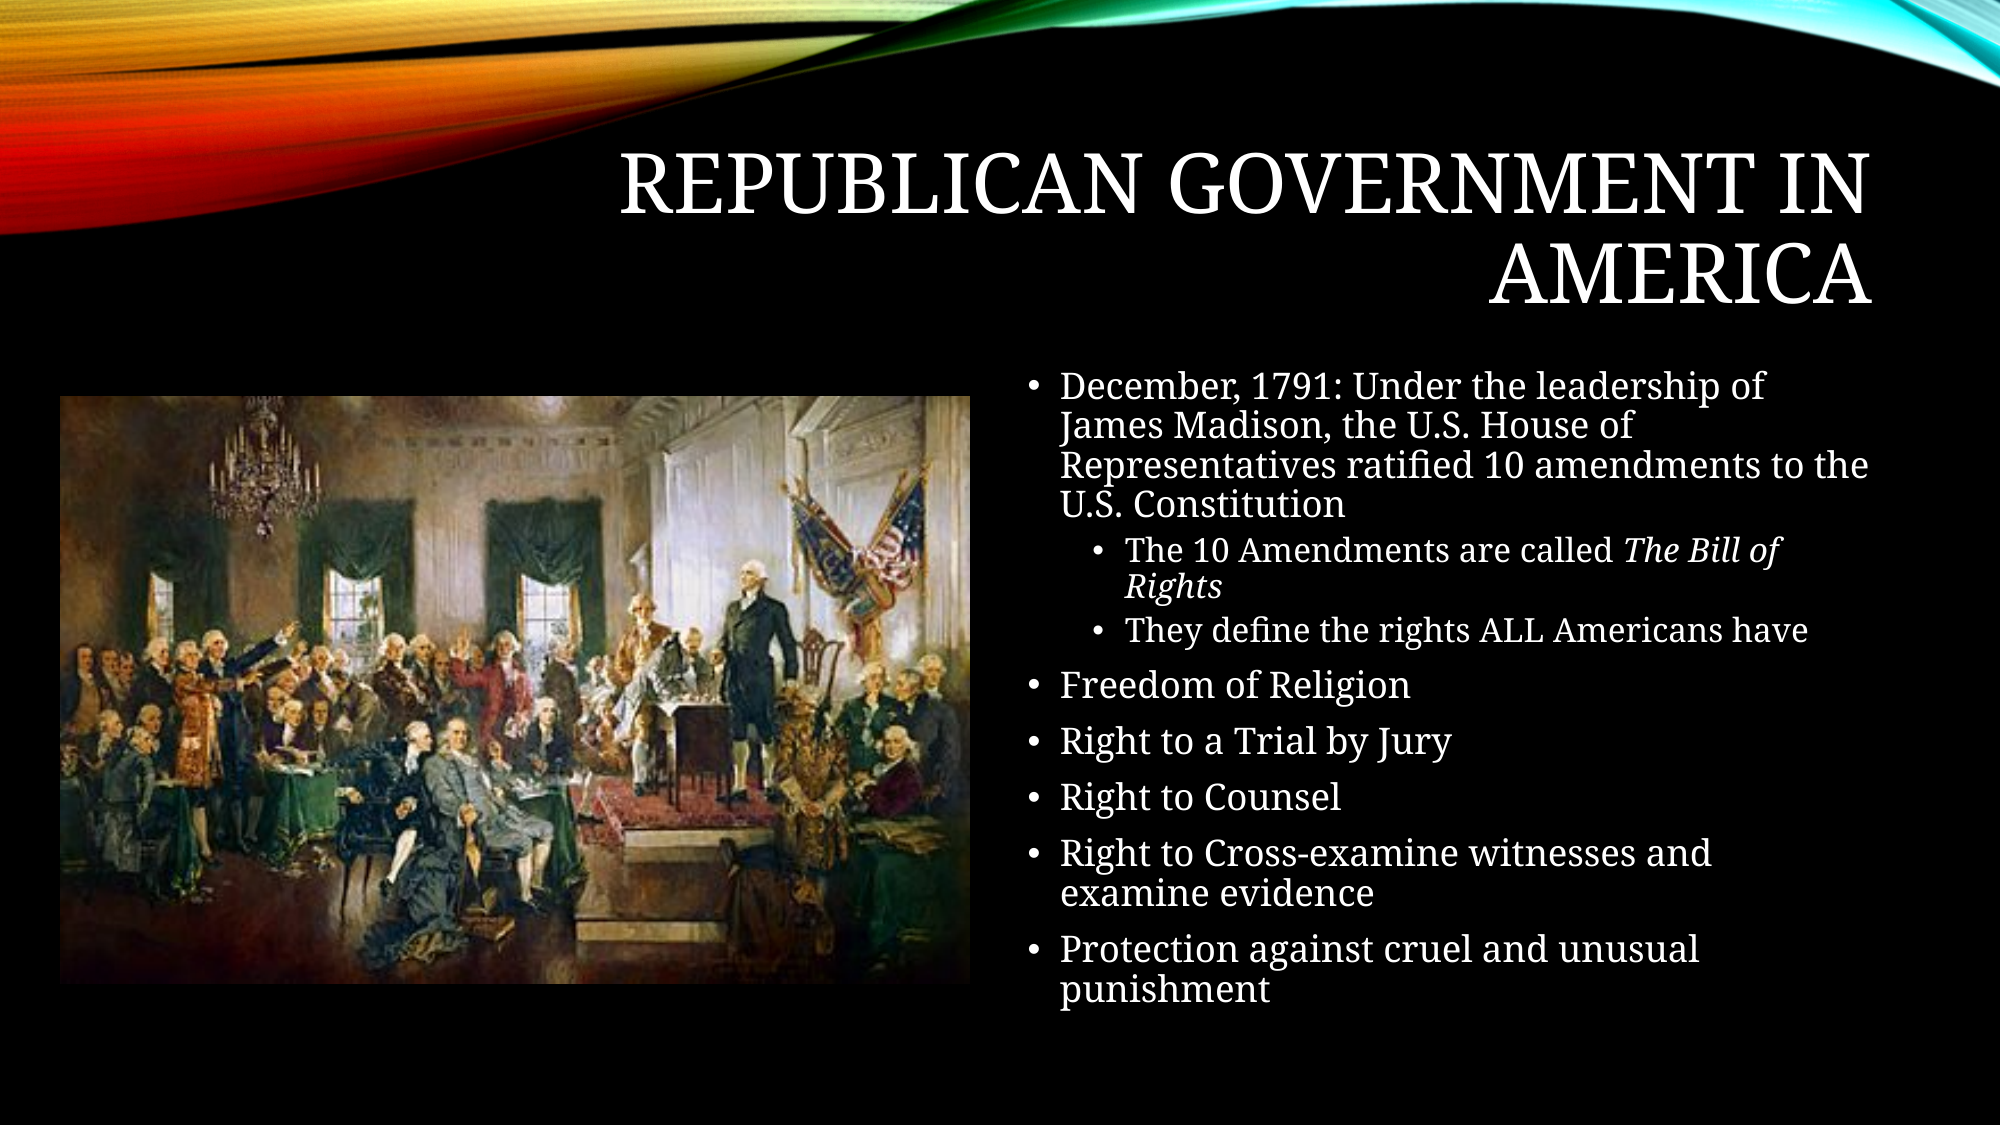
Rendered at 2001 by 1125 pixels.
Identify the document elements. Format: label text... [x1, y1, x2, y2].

picture [0, 0, 2000, 237]
list December, 1791: Under the leadership of James Madison, the U.S. House of Representatives ratified 10 amendments to the U.S. Constitution The 10 Amendments are called The Bill of Rights They define the rights ALL Americans have Freedom of Religion Right to a Trial by Jury Right to Counsel Right to Cross-examine witnesses and examine evidence Protection against cruel and unusual punishment [1012, 360, 1888, 1021]
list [59, 396, 971, 984]
title Republican Government in America [474, 125, 1888, 338]
